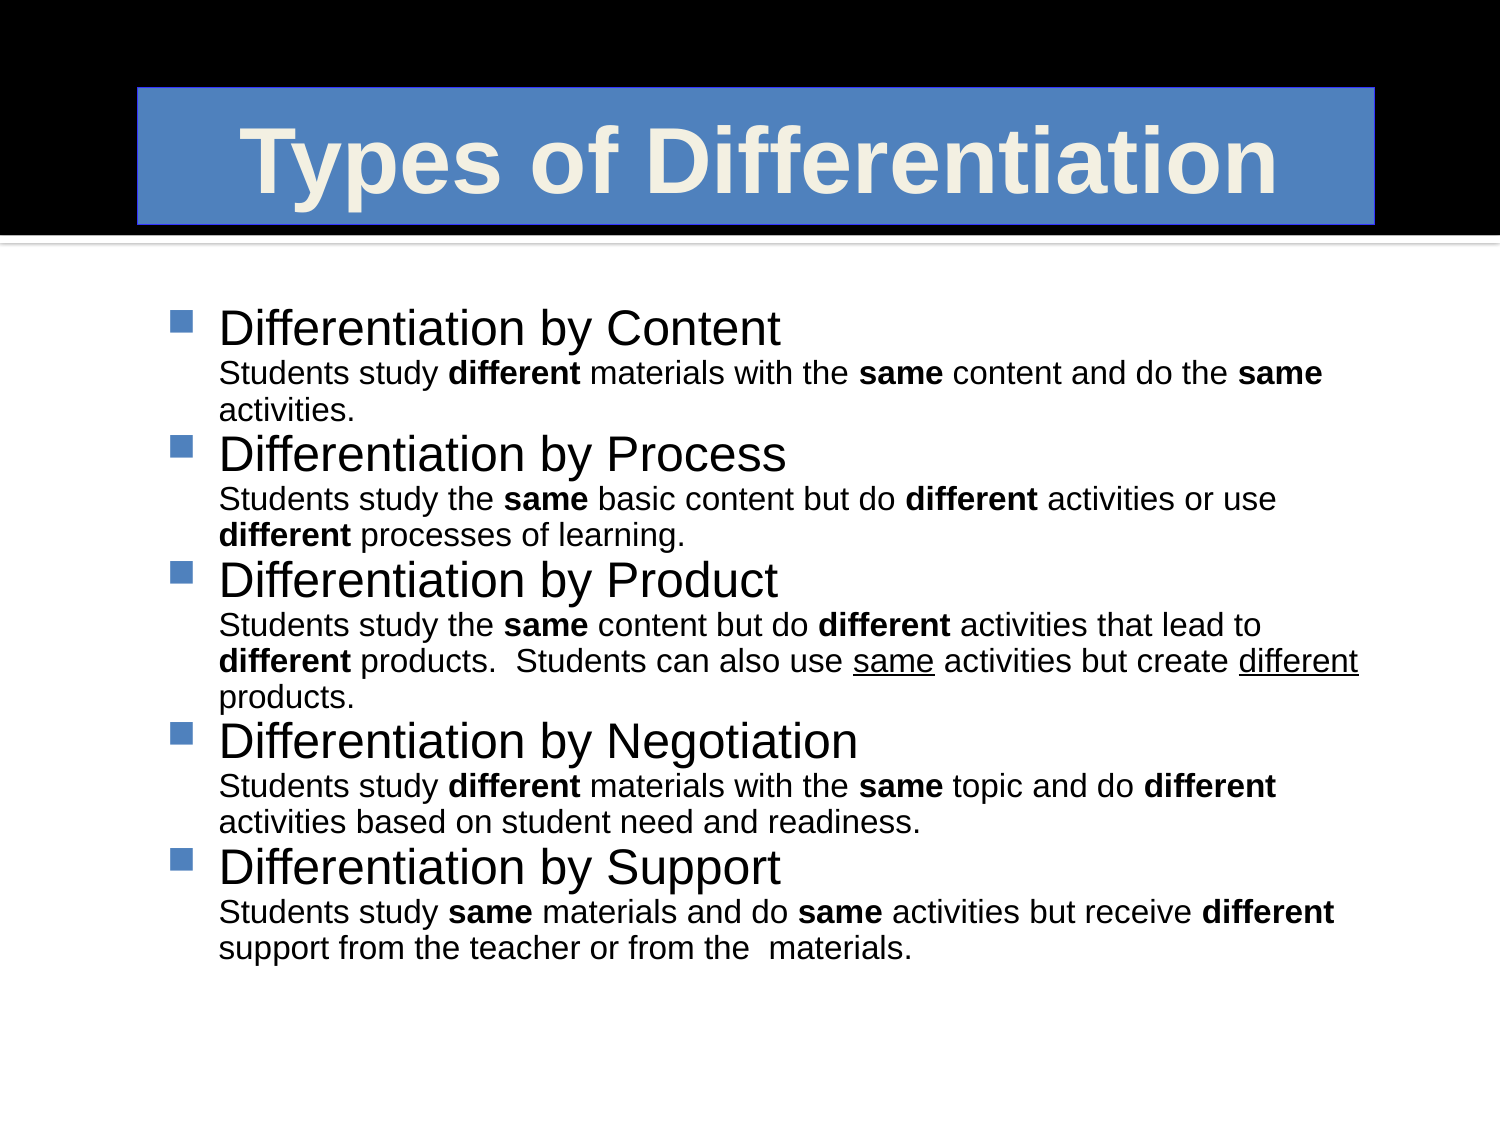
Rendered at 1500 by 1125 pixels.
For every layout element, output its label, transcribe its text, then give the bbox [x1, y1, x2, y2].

picture [1237, 187, 1438, 301]
title Types of Differentiation [137, 87, 1375, 225]
list Differentiation by Content Students study different materials with the same content and do the same activities. Differentiation by Process Students study the same basic content but do different activities or use different processes of learning. Differentiation by Product Students study the same content but do different activities that lead to different products. Students can also use same activities but create different products. Differentiation by Negotiation Students study different materials with the same topic and do different activities based on student need and readiness. Differentiation by Support Students study same materials and do same activities but receive different support from the teacher or from the materials. [137, 287, 1375, 1038]
